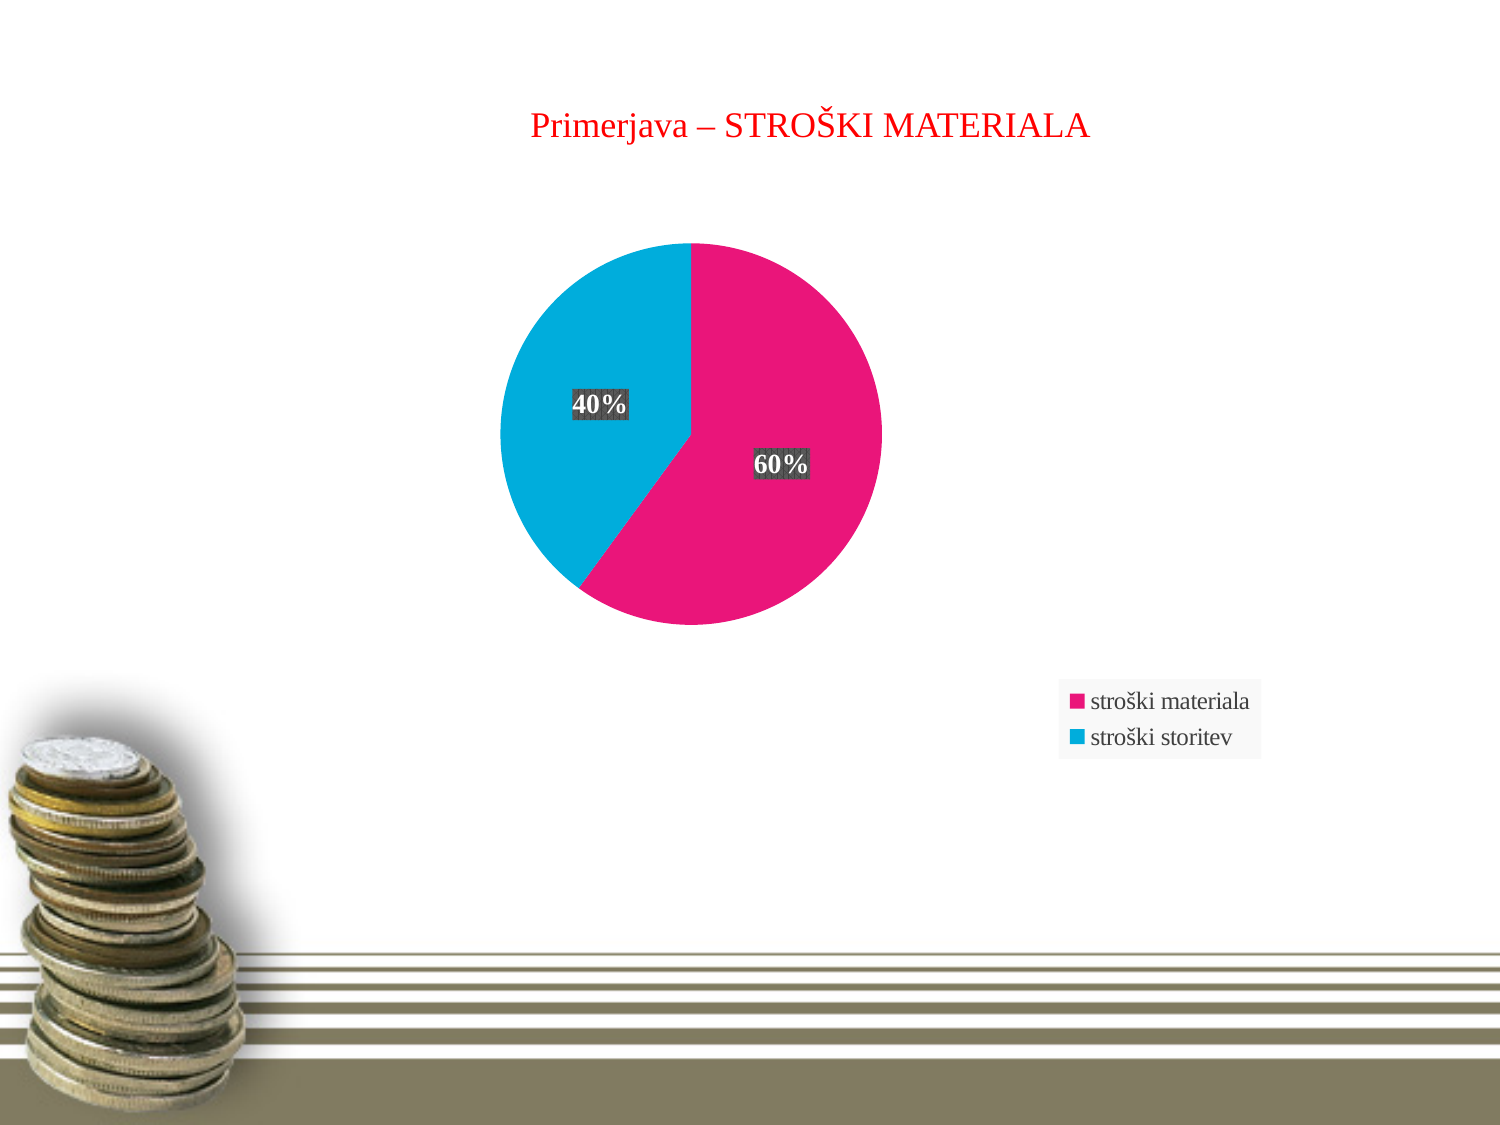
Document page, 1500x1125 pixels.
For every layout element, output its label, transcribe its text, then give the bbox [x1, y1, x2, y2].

title Primerjava – STROŠKI MATERIALA [234, 93, 1388, 135]
chart [100, 136, 1412, 847]
picture [0, 0, 1500, 1125]
